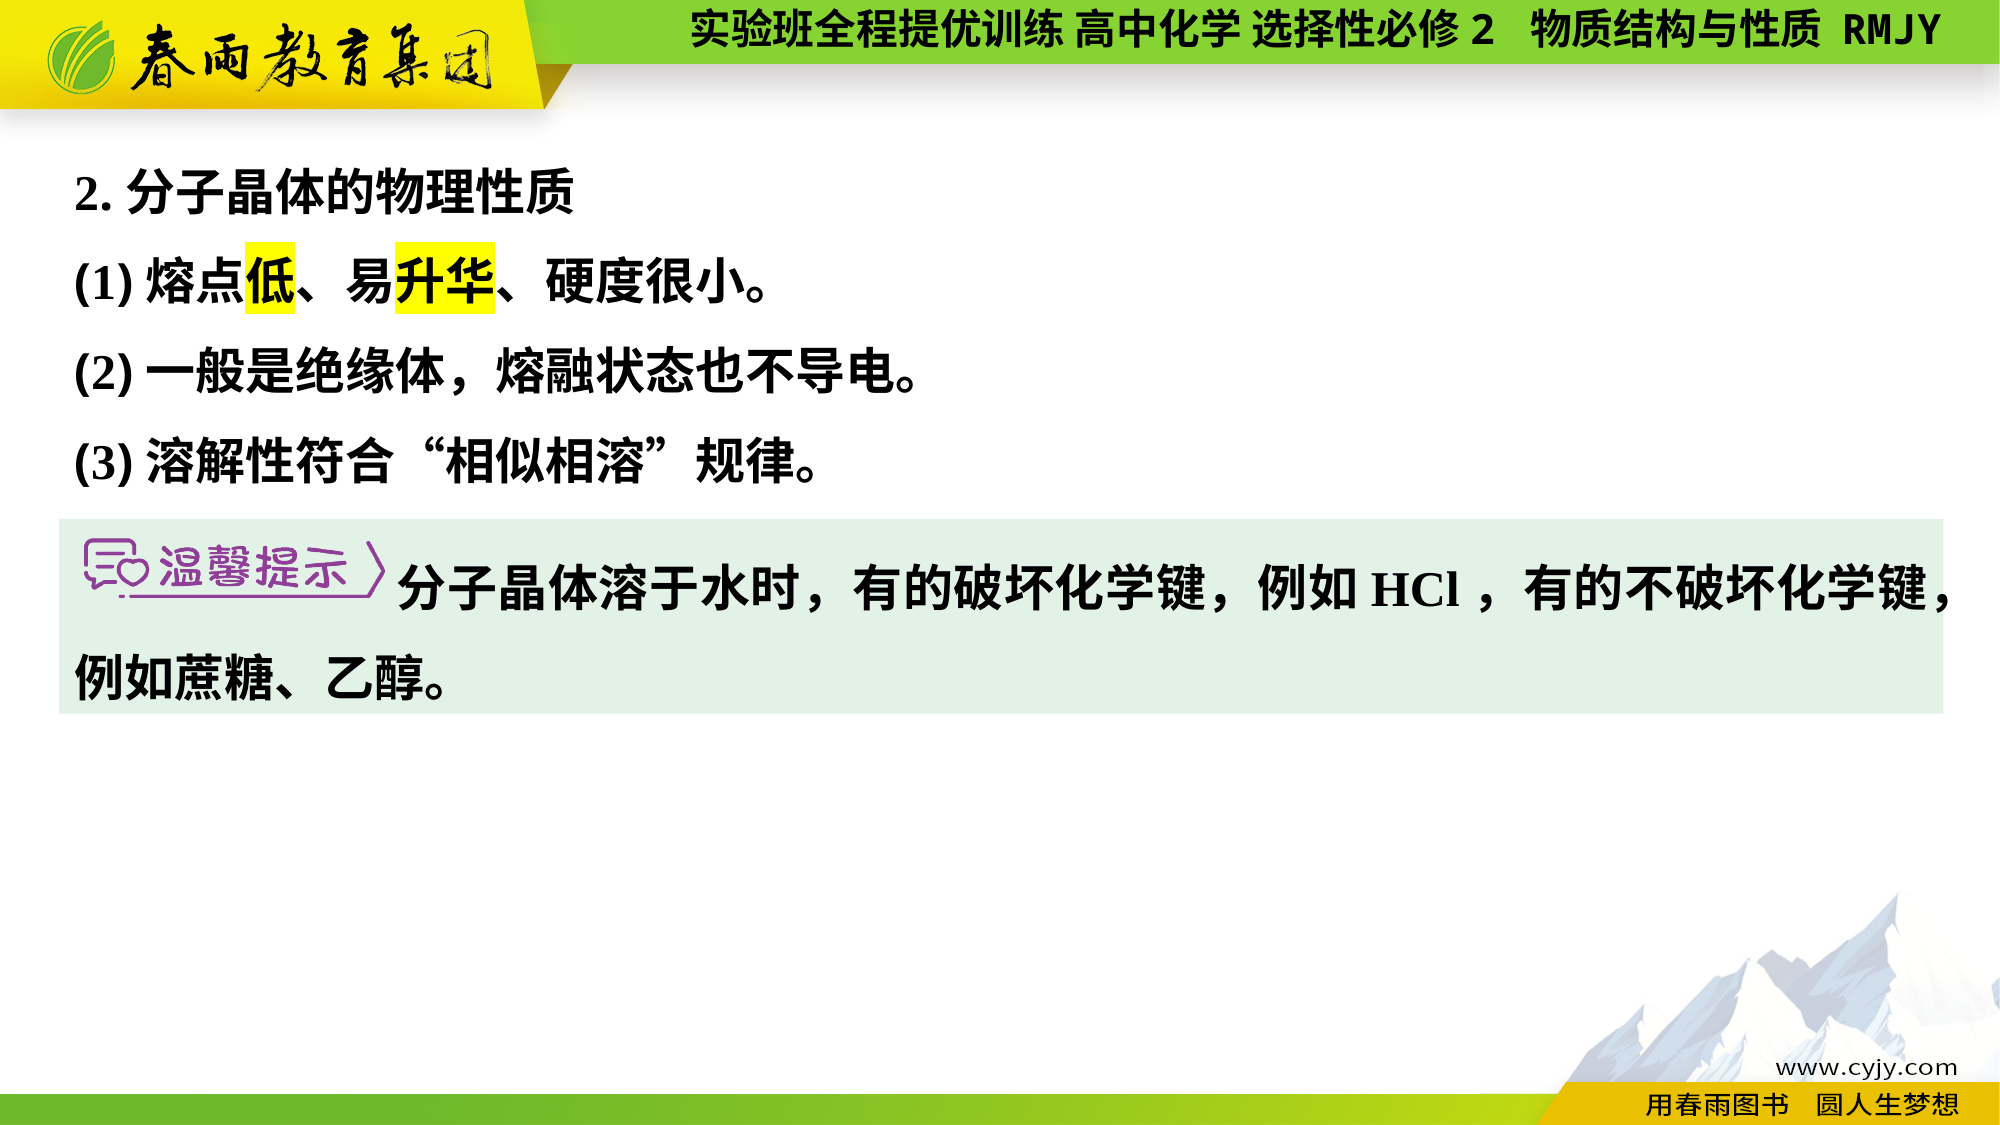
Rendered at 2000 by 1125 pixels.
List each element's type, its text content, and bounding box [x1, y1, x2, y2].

list 2.分子晶体的物理性质 (1)熔点低、易升华、硬度很小。 (2)一般是绝缘体，熔融状态也不导电。 (3)溶解性符合“相似相溶”规律。 [59, 122, 1944, 490]
text_box 分子晶体溶于水时，有的破坏化学键，例如HCl，有的不破坏化学键，例如蔗糖、乙醇。 [59, 518, 1944, 714]
picture [0, 0, 2000, 1125]
